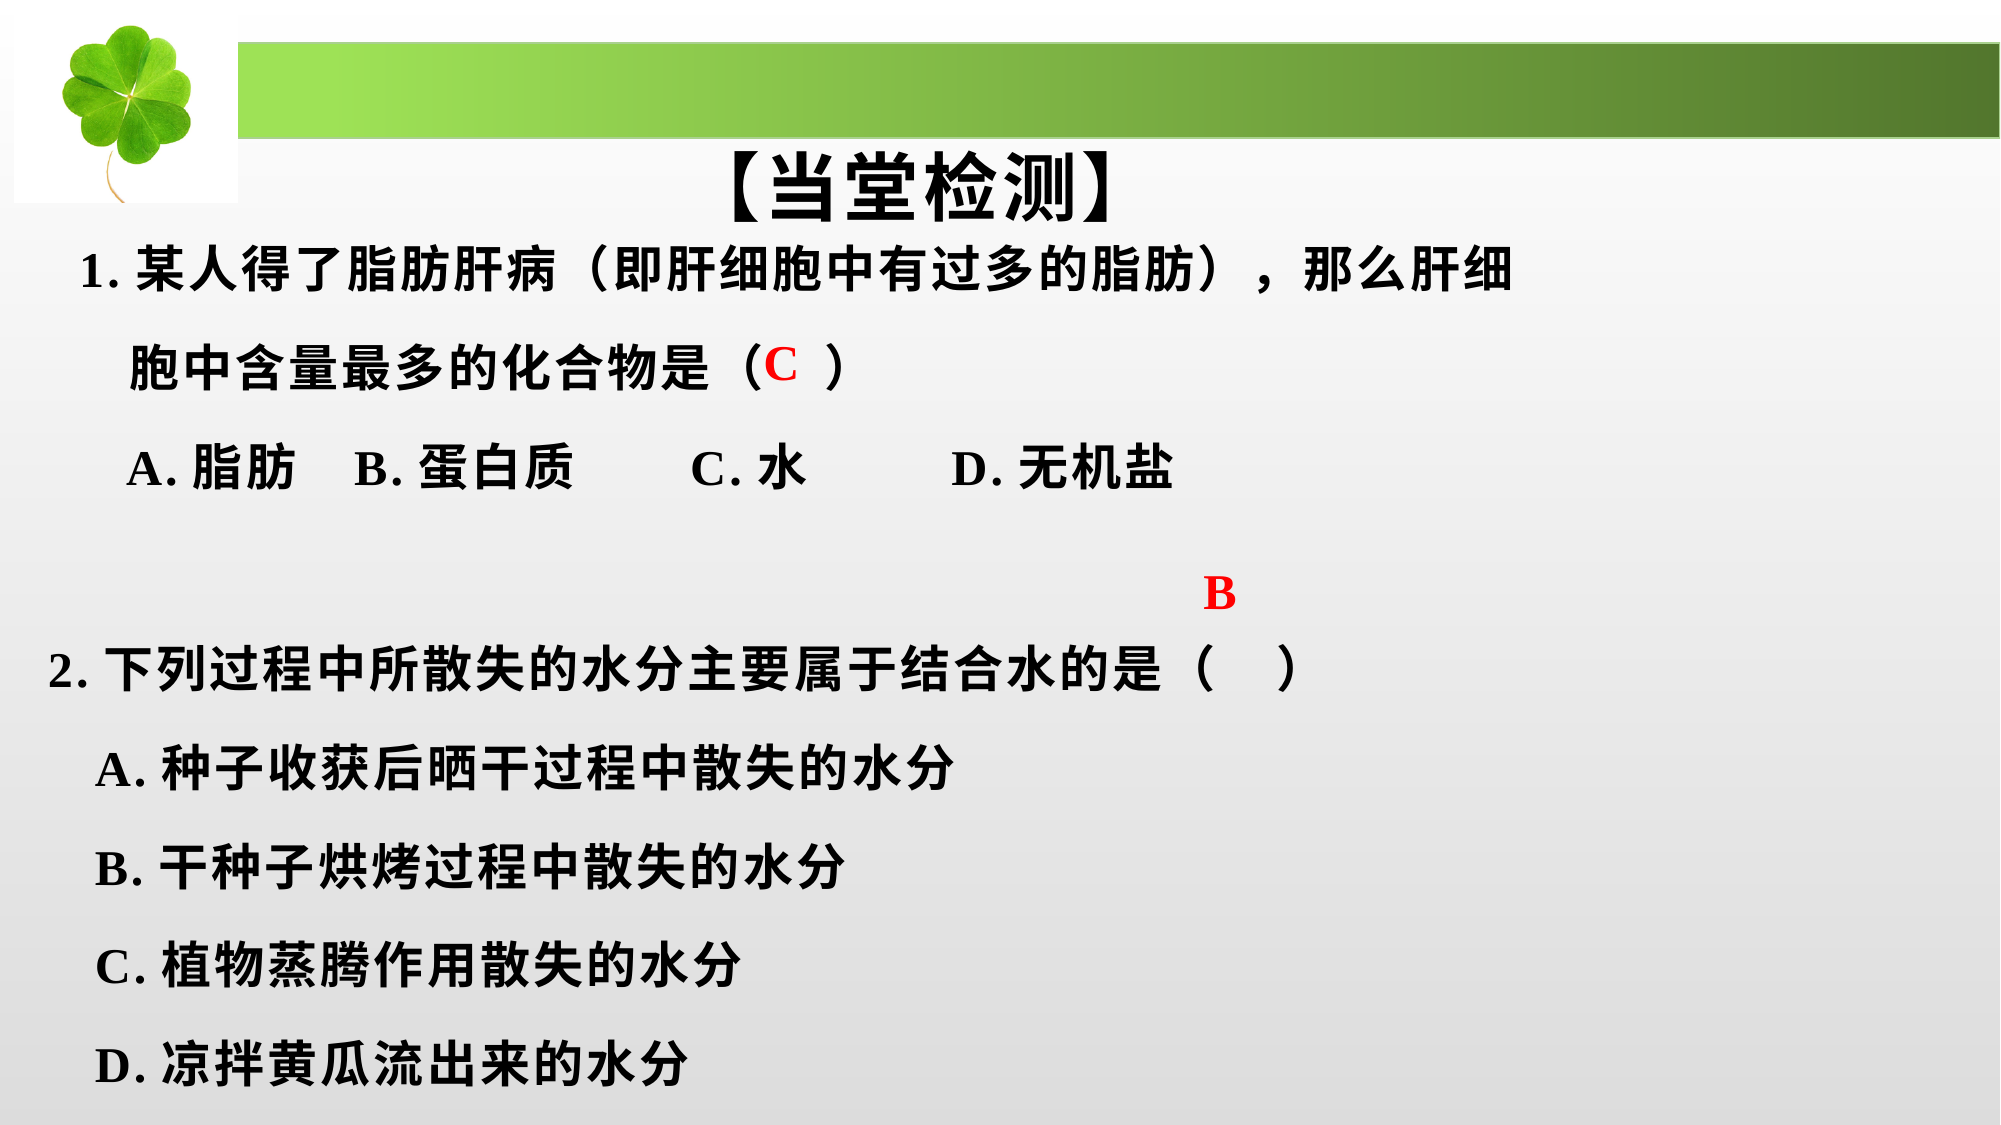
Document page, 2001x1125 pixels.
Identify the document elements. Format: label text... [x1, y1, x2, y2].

title 【当堂检测】 [19, 91, 1820, 220]
list 1.某人得了脂肪肝病（即肝细胞中有过多的脂肪），那么肝细 胞中含量最多的化合物是（ ） A.脂肪 B.蛋白质 C.水 D.无机盐 2.下列过程中所散失的水分主要属于结合水的是（ ） A.种子收获后晒干过程中散失的水分 B.干种子烘烤过程中散失的水分 C.植物蒸腾作用散失的水分 D.凉拌黄瓜流出来的水分 [0, 220, 1949, 1033]
text_box C [748, 323, 827, 399]
picture [14, 0, 238, 203]
text_box B [1176, 552, 1320, 627]
